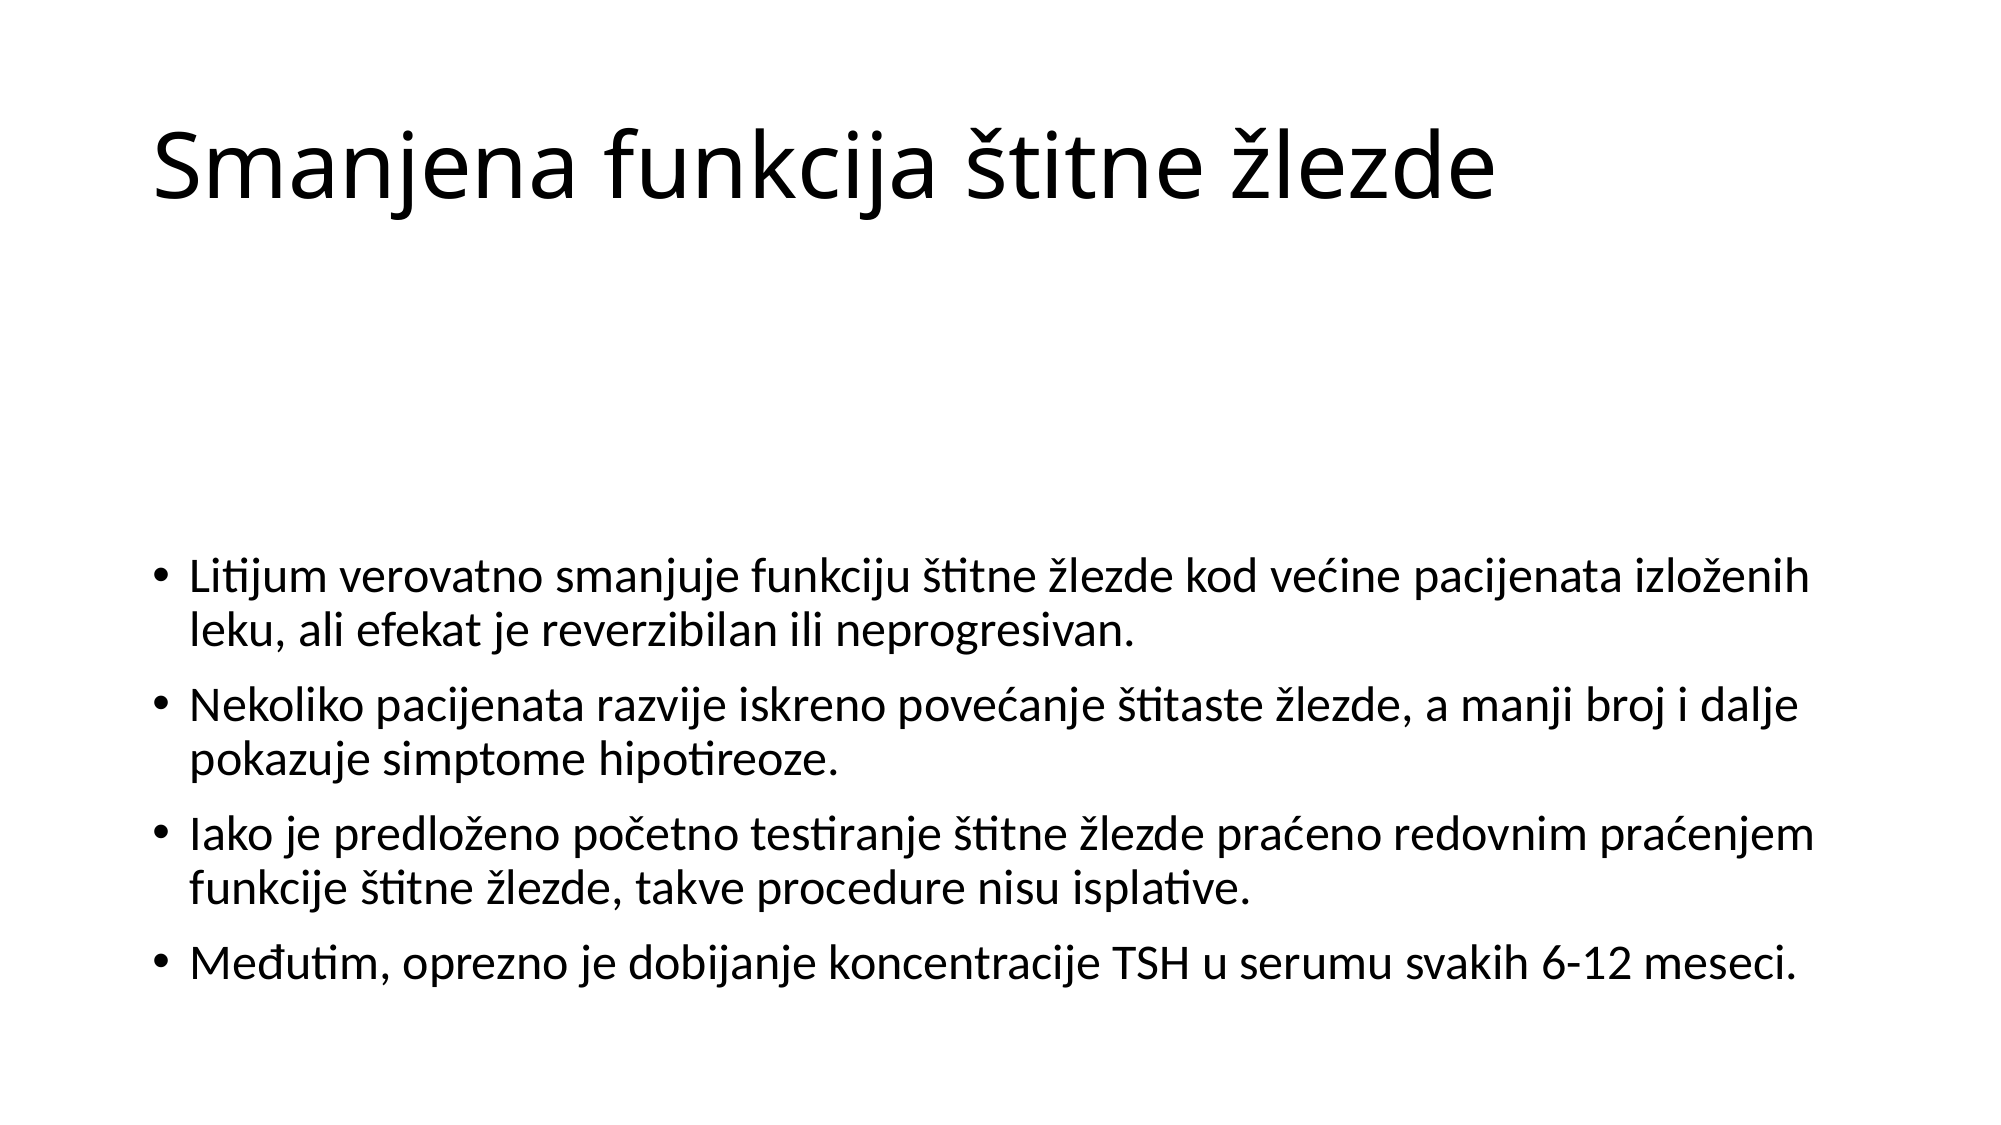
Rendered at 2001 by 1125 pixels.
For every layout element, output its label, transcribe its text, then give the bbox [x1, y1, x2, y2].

title Smanjena funkcija štitne žlezde [137, 59, 1863, 278]
list Litijum verovatno smanjuje funkciju štitne žlezde kod većine pacijenata izloženih leku, ali efekat je reverzibilan ili neprogresivan. Nekoliko pacijenata razvije iskreno povećanje štitaste žlezde, a manji broj i dalje pokazuje simptome hipotireoze. Iako je predloženo početno testiranje štitne žlezde praćeno redovnim praćenjem funkcije štitne žlezde, takve procedure nisu isplative. Međutim, oprezno je dobijanje koncentracije TSH u serumu svakih 6-12 meseci. [137, 542, 1863, 1014]
